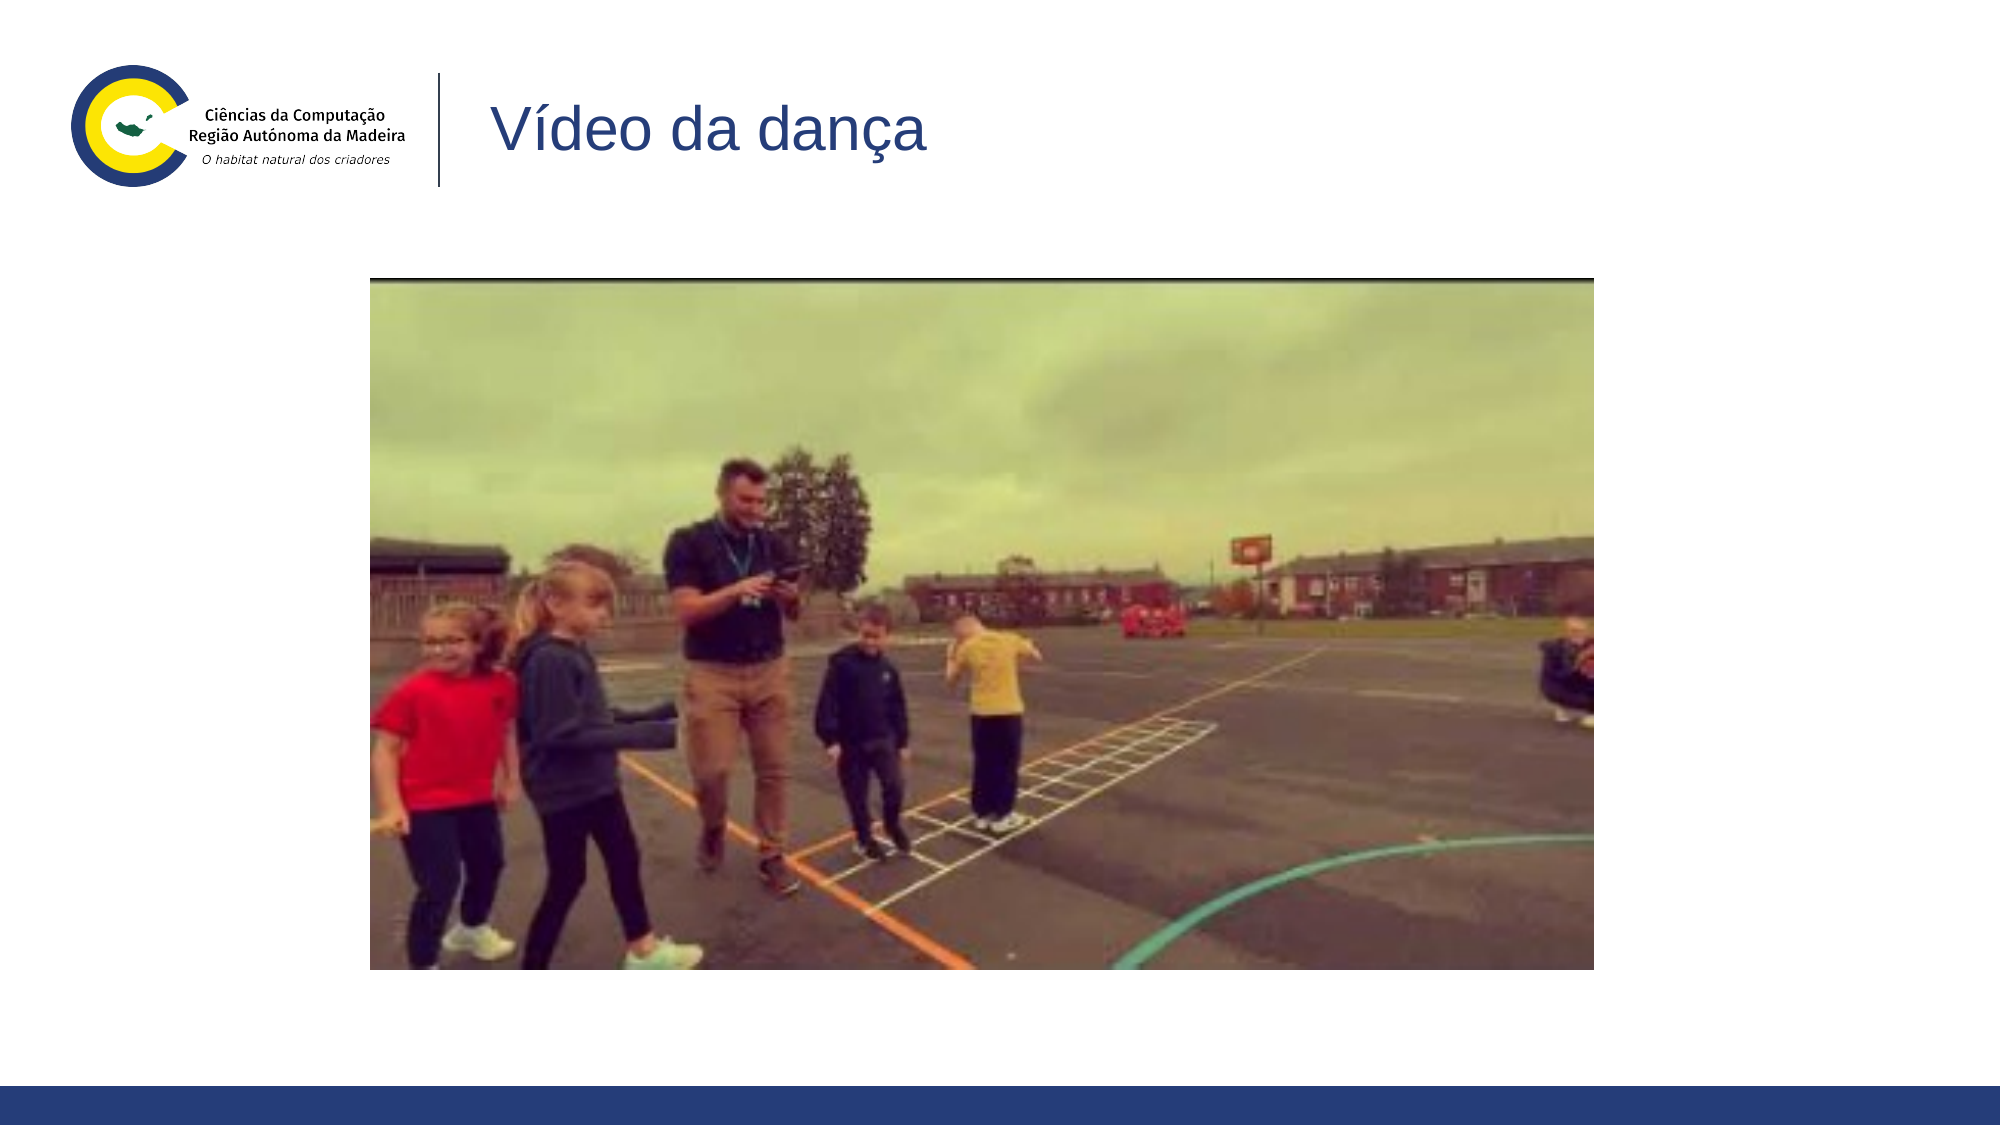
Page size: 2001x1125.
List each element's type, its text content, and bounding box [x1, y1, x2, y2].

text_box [71, 65, 440, 188]
text_box [0, 1085, 2000, 1125]
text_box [369, 277, 1595, 970]
text_box Vídeo da dança [475, 80, 943, 171]
